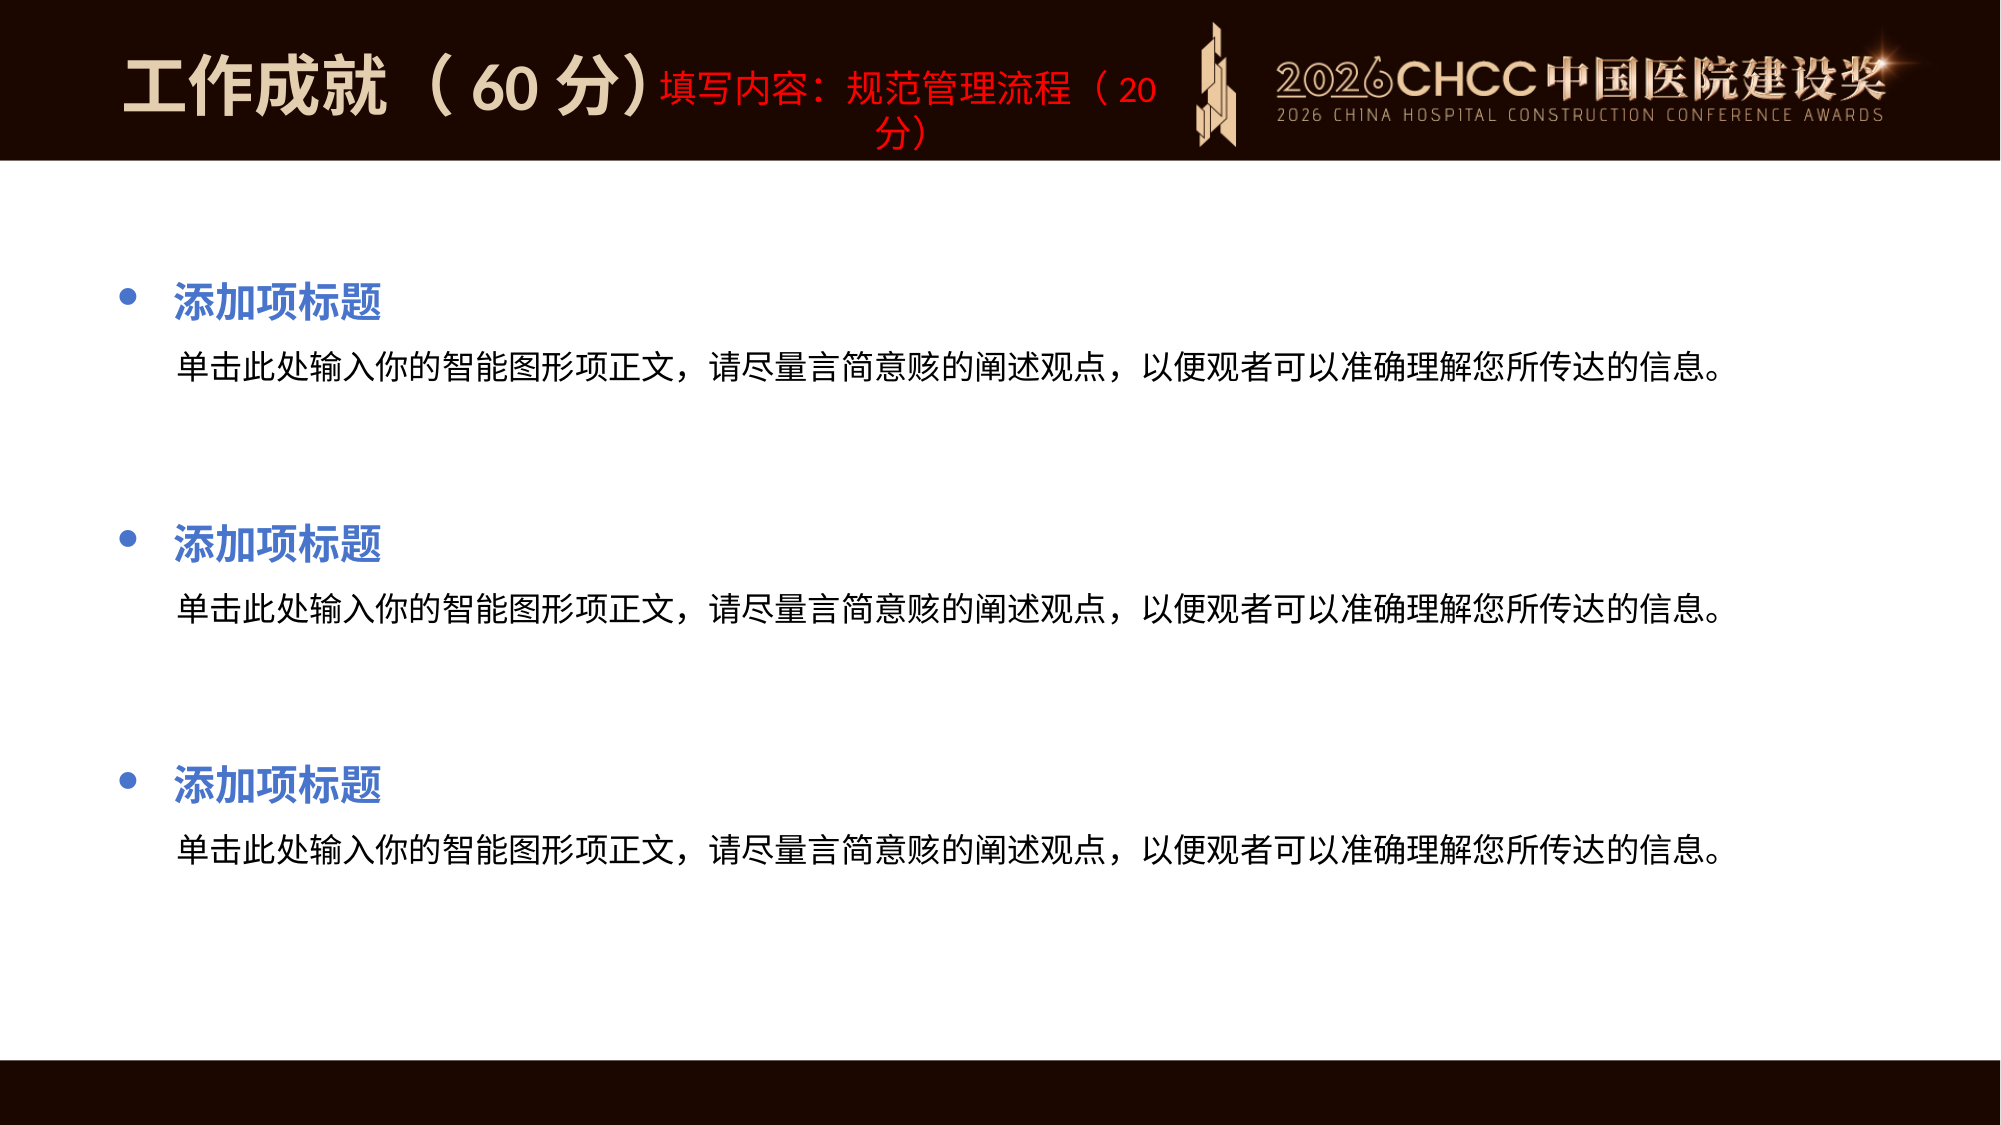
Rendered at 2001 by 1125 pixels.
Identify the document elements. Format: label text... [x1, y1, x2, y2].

text_box 填写内容：规范管理流程（20分） [623, 57, 1201, 162]
text_box 单击此处输入你的智能图形项正文，请尽量言简意赅的阐述观点，以便观者可以准确理解您所传达的信息。 [117, 567, 1817, 699]
picture [0, 0, 2001, 1125]
text_box 单击此处输入你的智能图形项正文，请尽量言简意赅的阐述观点，以便观者可以准确理解您所传达的信息。 [117, 809, 1817, 940]
text_box 添加项标题 [117, 244, 934, 327]
text_box 单击此处输入你的智能图形项正文，请尽量言简意赅的阐述观点，以便观者可以准确理解您所传达的信息。 [117, 326, 1817, 457]
text_box 添加项标题 [117, 727, 934, 810]
text_box 添加项标题 [117, 485, 934, 568]
text_box 工作成就（60分） [106, 36, 748, 132]
